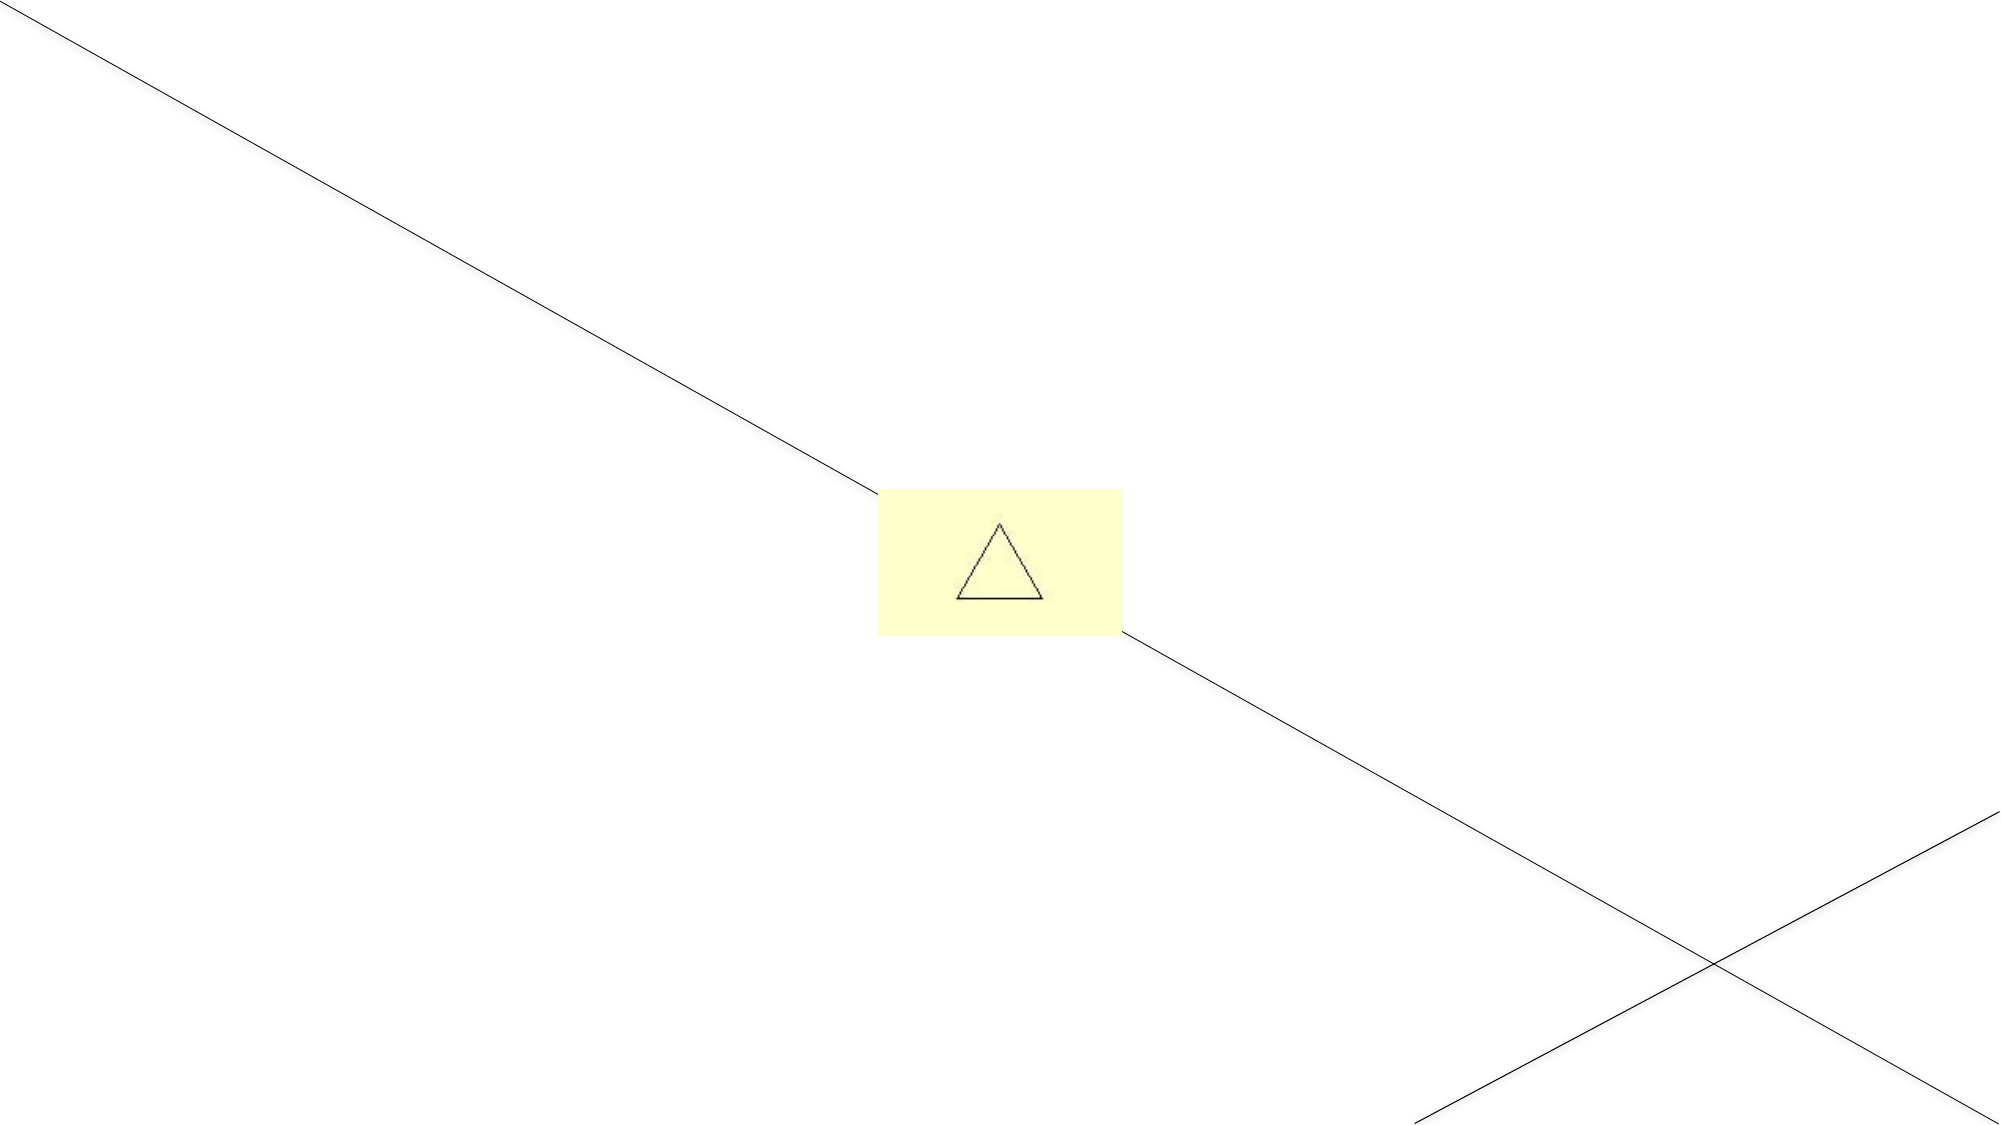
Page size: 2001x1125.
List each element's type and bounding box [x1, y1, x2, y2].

picture [878, 489, 1122, 636]
